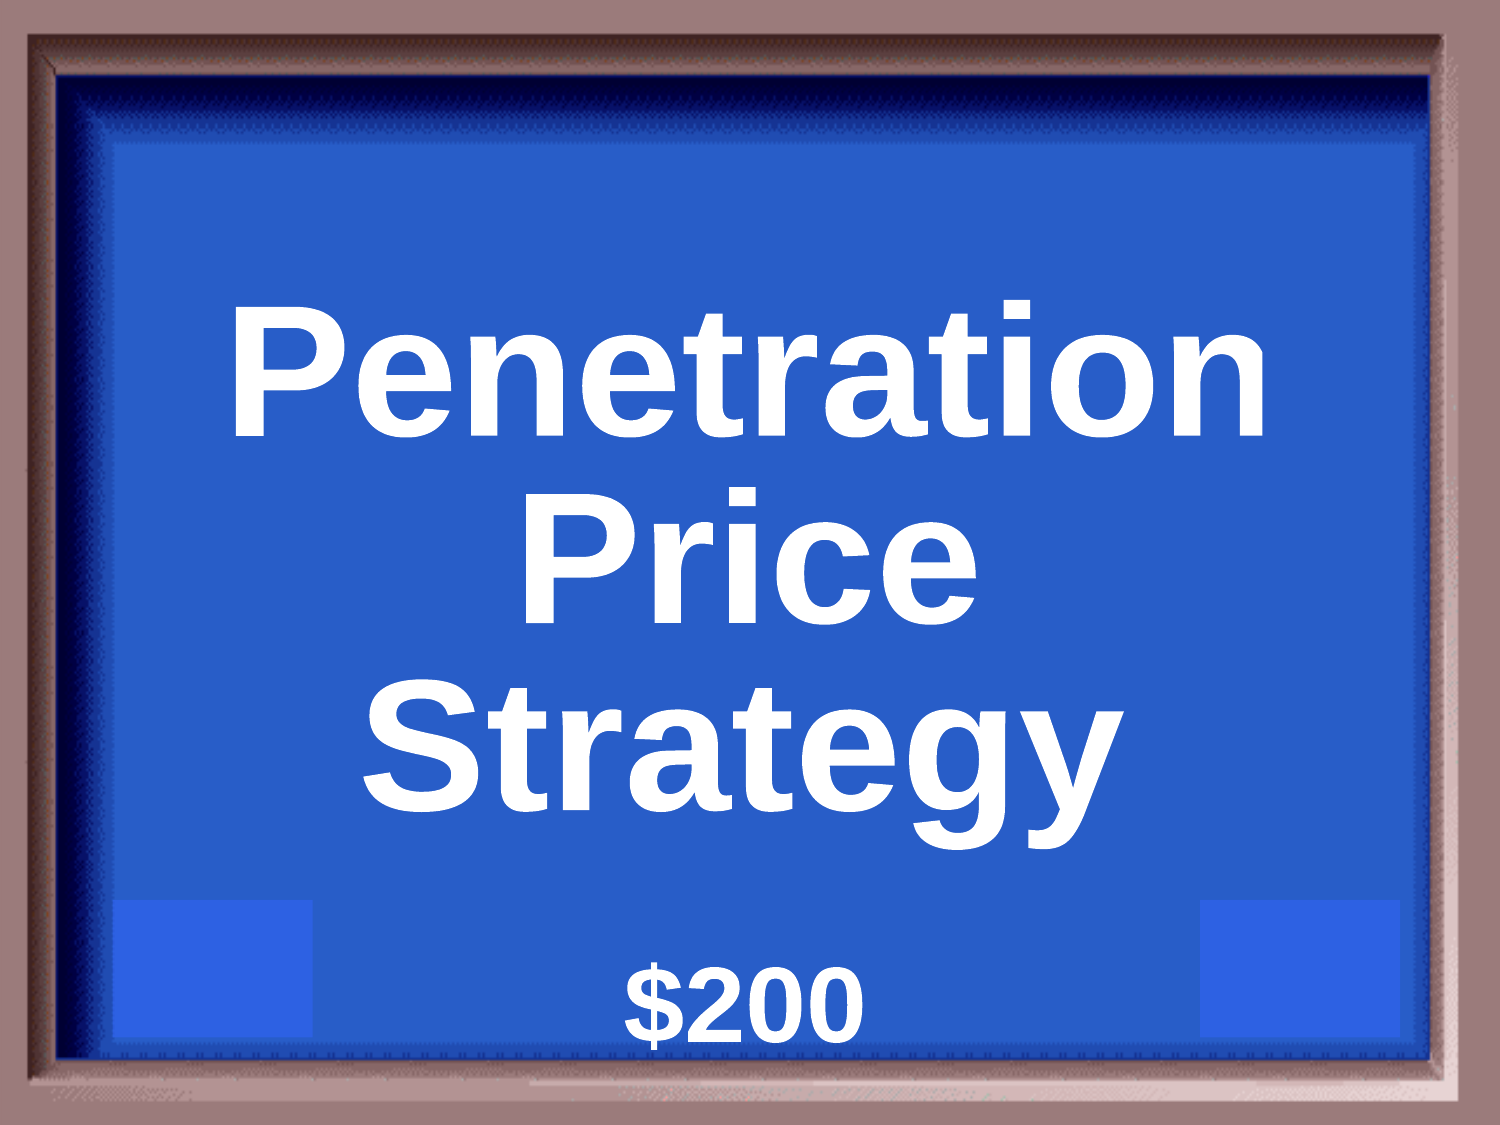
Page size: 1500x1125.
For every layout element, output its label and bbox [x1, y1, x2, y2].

picture [0, 0, 1500, 1125]
text_box [112, 899, 313, 1038]
text_box [1200, 899, 1401, 1038]
